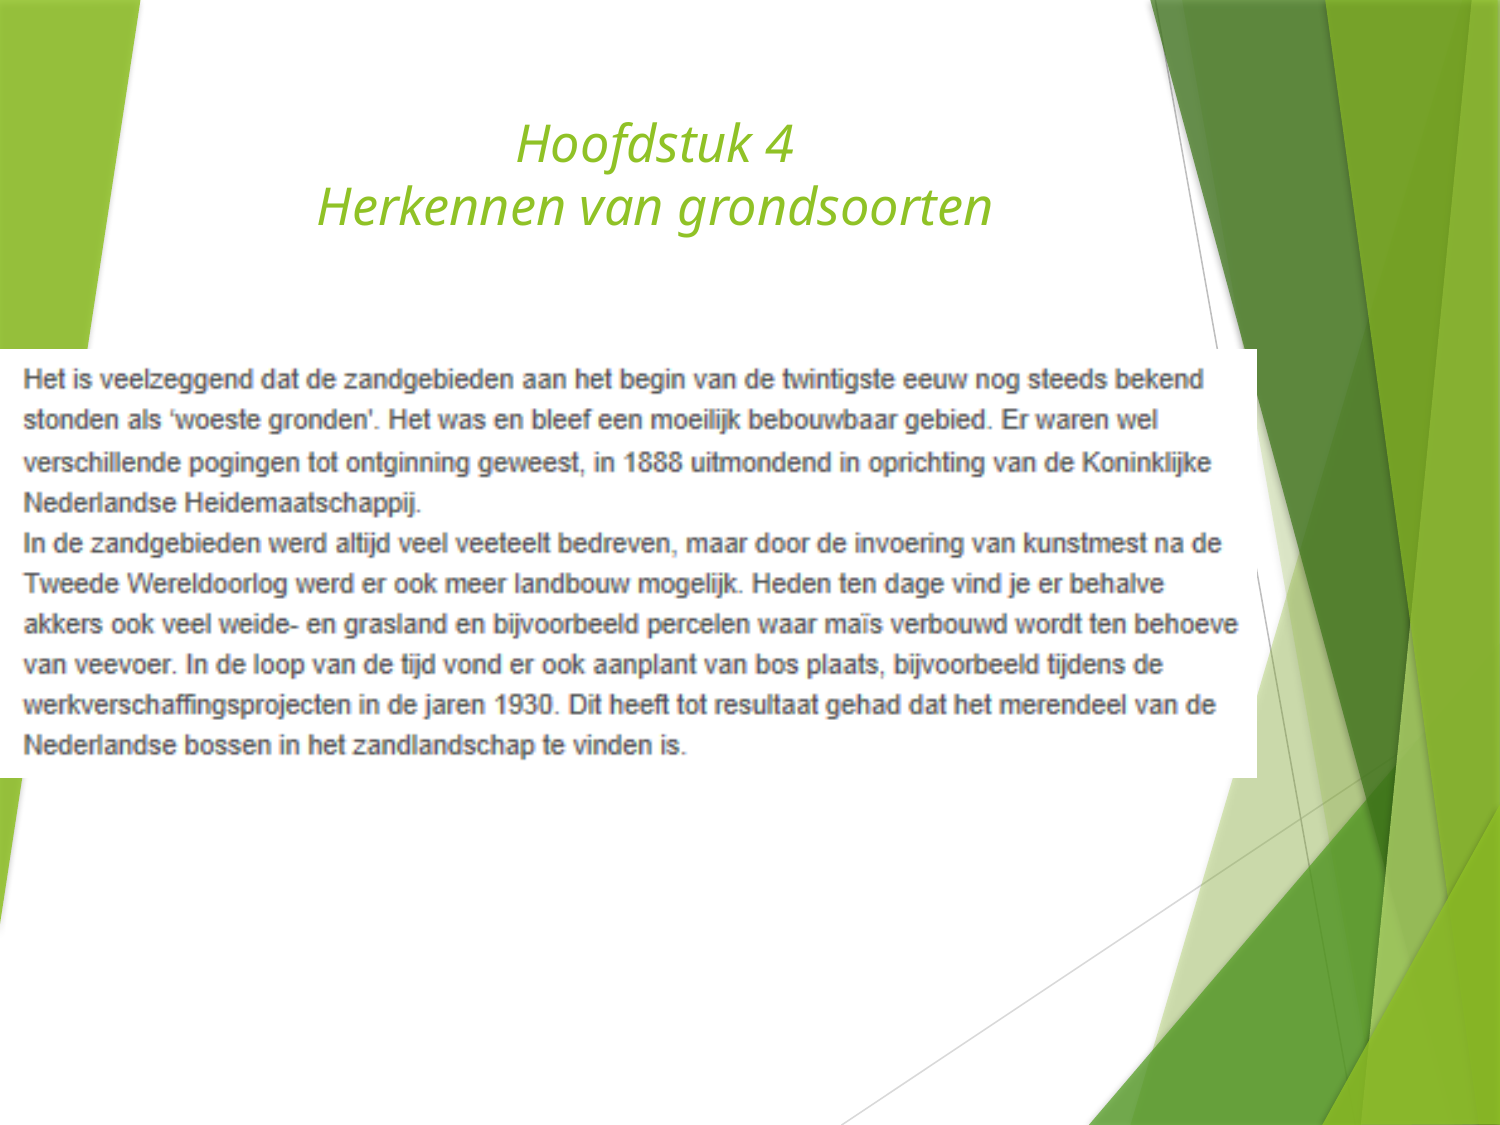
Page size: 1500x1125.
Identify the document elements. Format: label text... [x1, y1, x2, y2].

picture [0, 349, 1258, 779]
title Hoofdstuk 4 Herkennen van grondsoorten [112, 101, 1199, 244]
